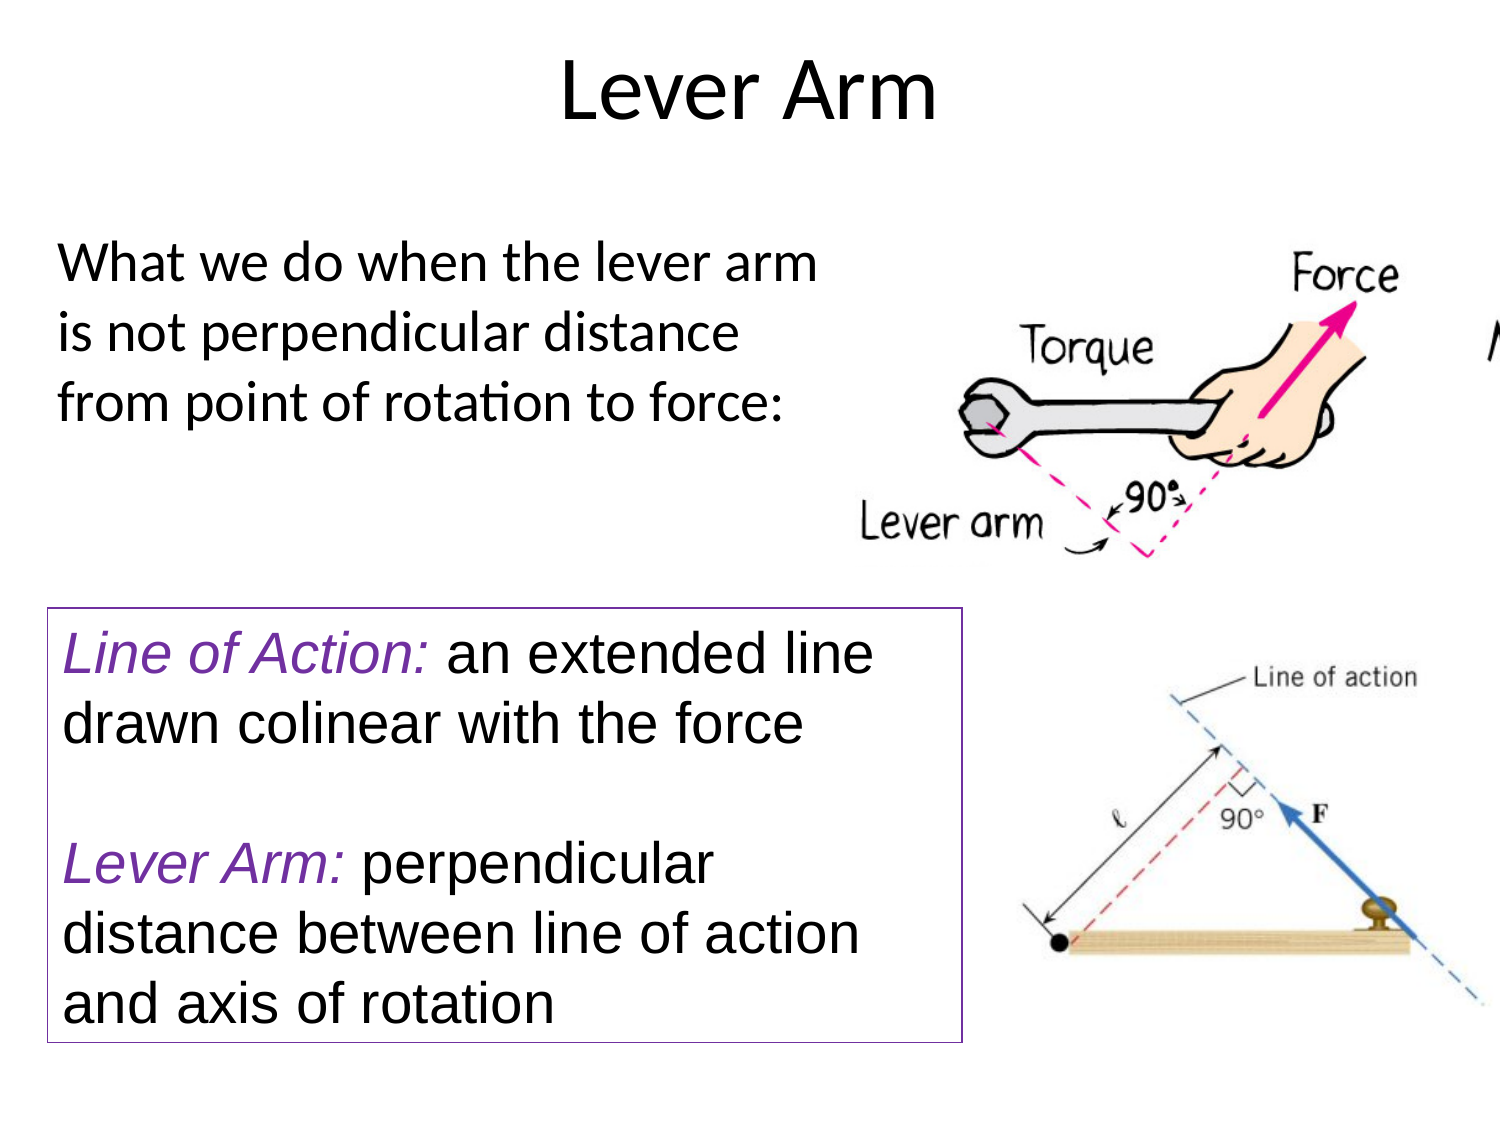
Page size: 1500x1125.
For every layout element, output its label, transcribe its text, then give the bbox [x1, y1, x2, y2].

text_box Line of Action: an extended line drawn colinear with the force Lever Arm: perpendicular distance between line of action and axis of rotation [47, 607, 963, 1043]
text_box What we do when the lever arm is not perpendicular distance from point of rotation to force: [42, 215, 849, 441]
title Lever Arm [0, 0, 1500, 166]
picture [854, 209, 1500, 1008]
